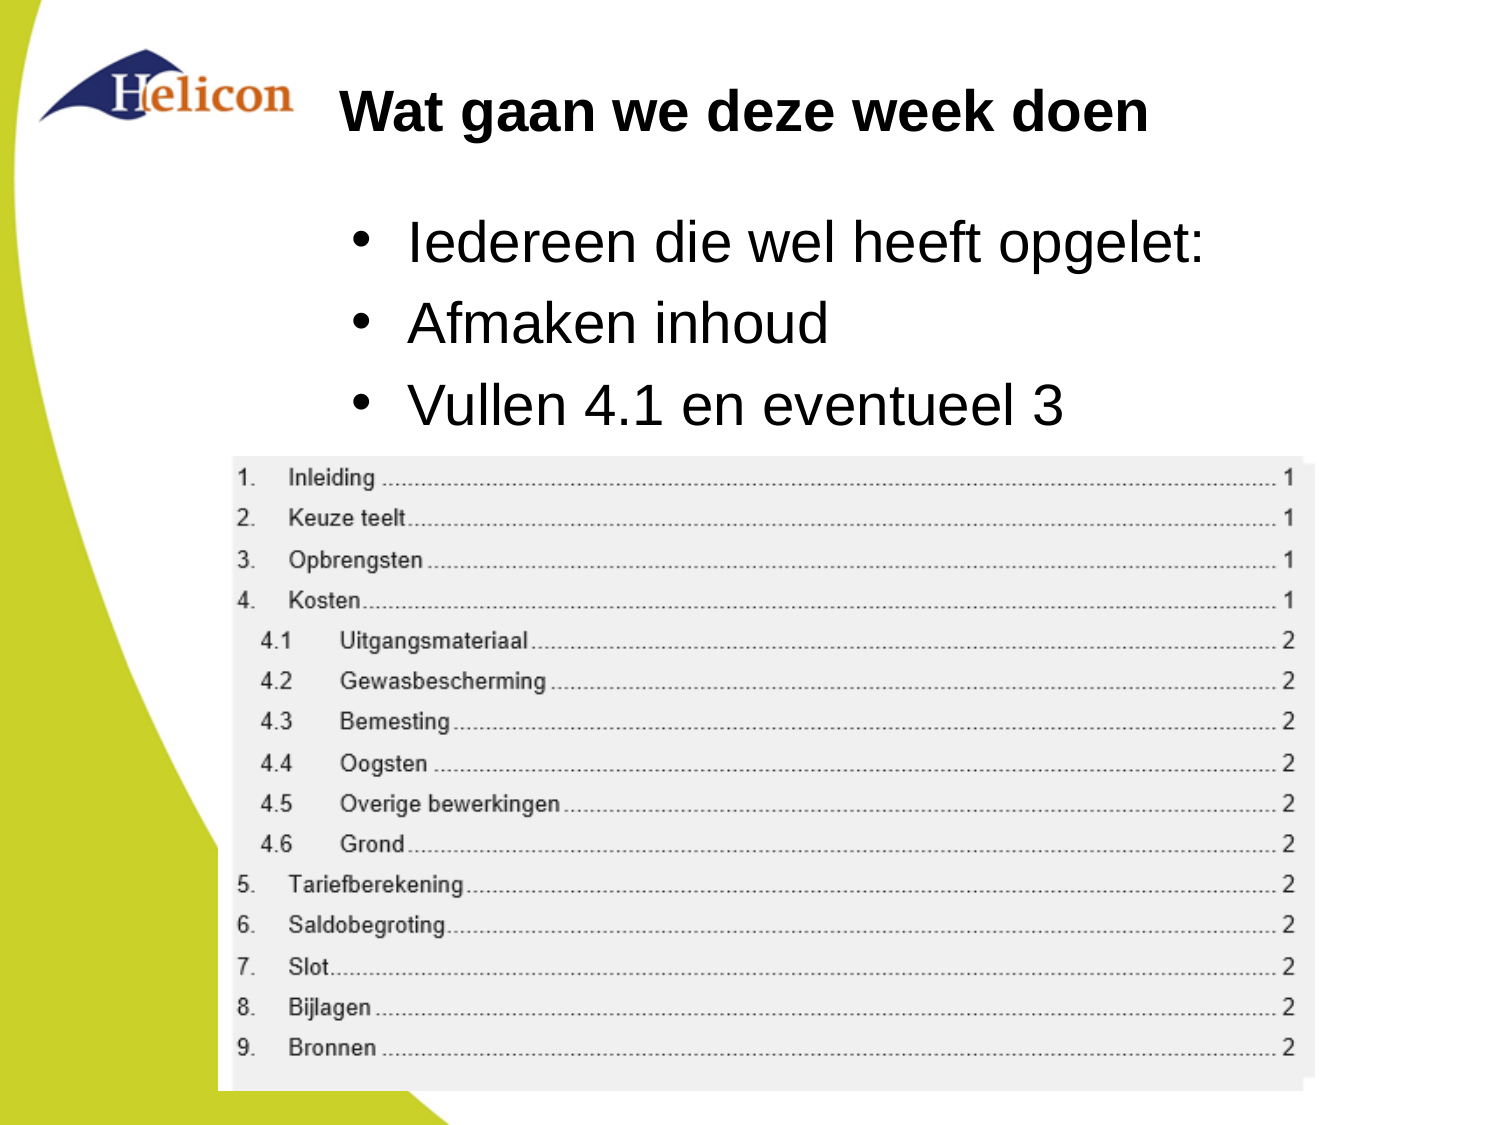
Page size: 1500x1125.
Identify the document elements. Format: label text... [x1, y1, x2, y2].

title Wat gaan we deze week doen [324, 54, 1415, 161]
list Iedereen die wel heeft opgelet: Afmaken inhoud Vullen 4.1 en eventueel 3 [336, 196, 1425, 1005]
picture [0, 0, 1500, 1125]
